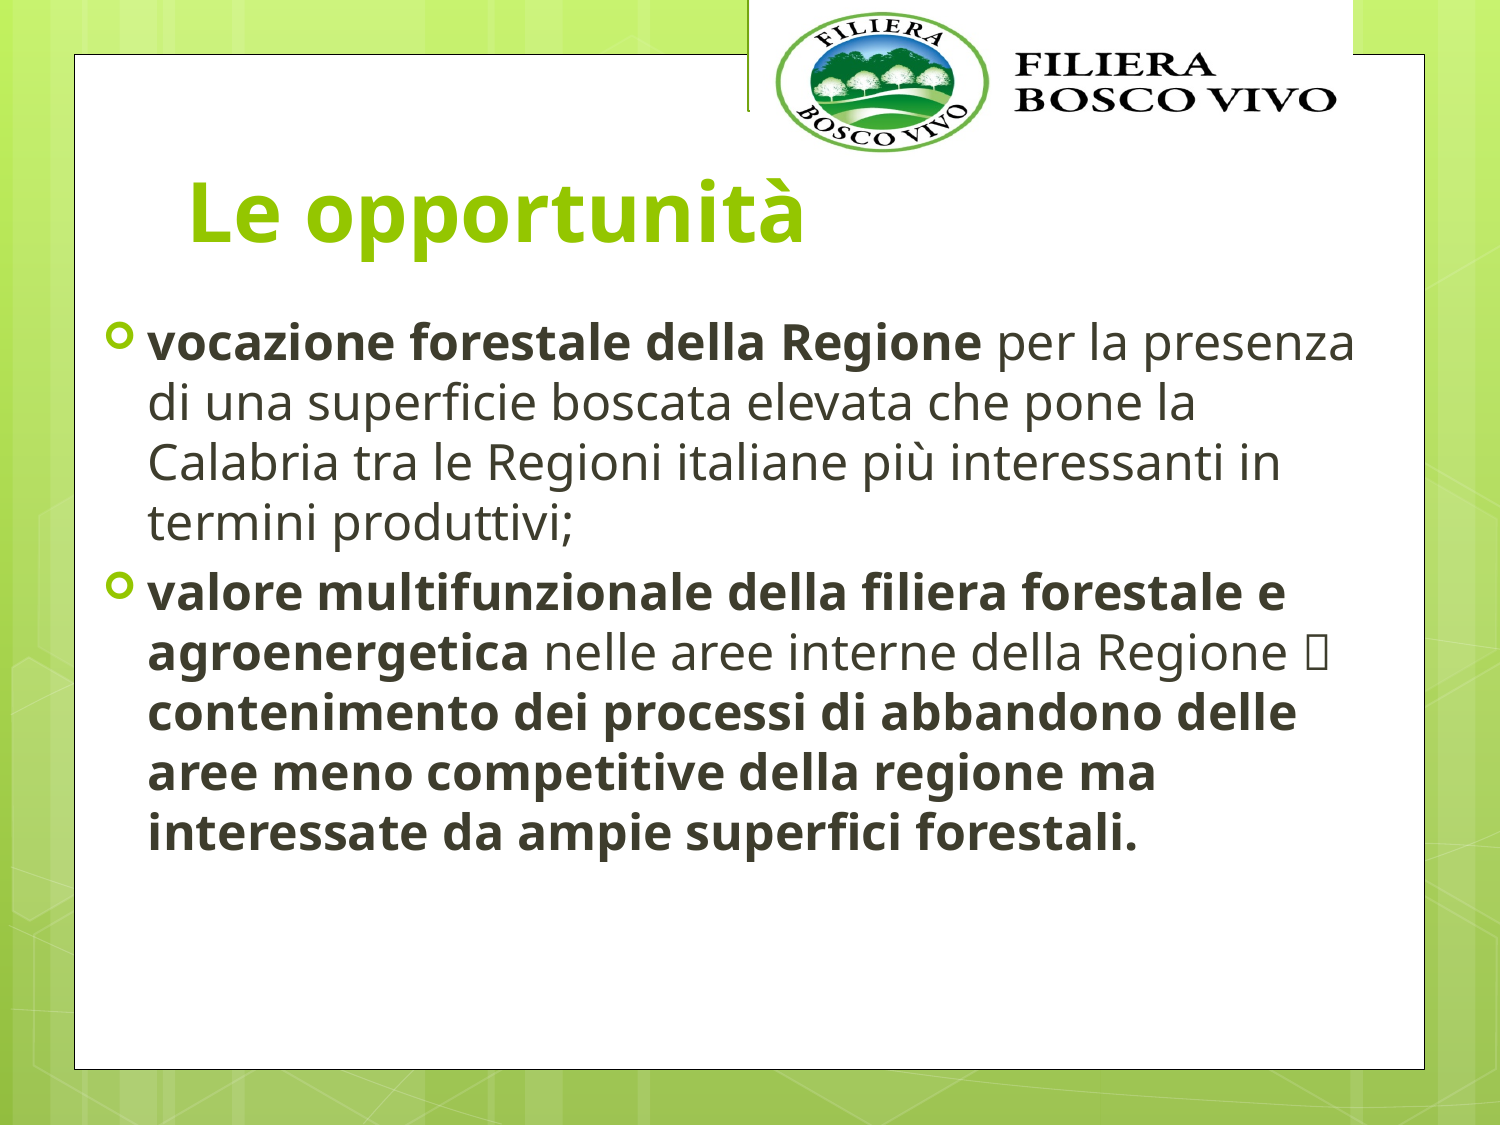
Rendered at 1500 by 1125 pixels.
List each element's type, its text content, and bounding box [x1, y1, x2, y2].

list vocazione forestale della Regione per la presenza di una superficie boscata elevata che pone la Calabria tra le Regioni italiane più interessanti in termini produttivi; valore multifunzionale della filiera forestale e agroenergetica nelle aree interne della Regione  contenimento dei processi di abbandono delle aree meno competitive della regione ma interessate da ampie superfici forestali. [76, 302, 1388, 1024]
title Le opportunità [171, 149, 1324, 268]
picture [749, 0, 1353, 162]
